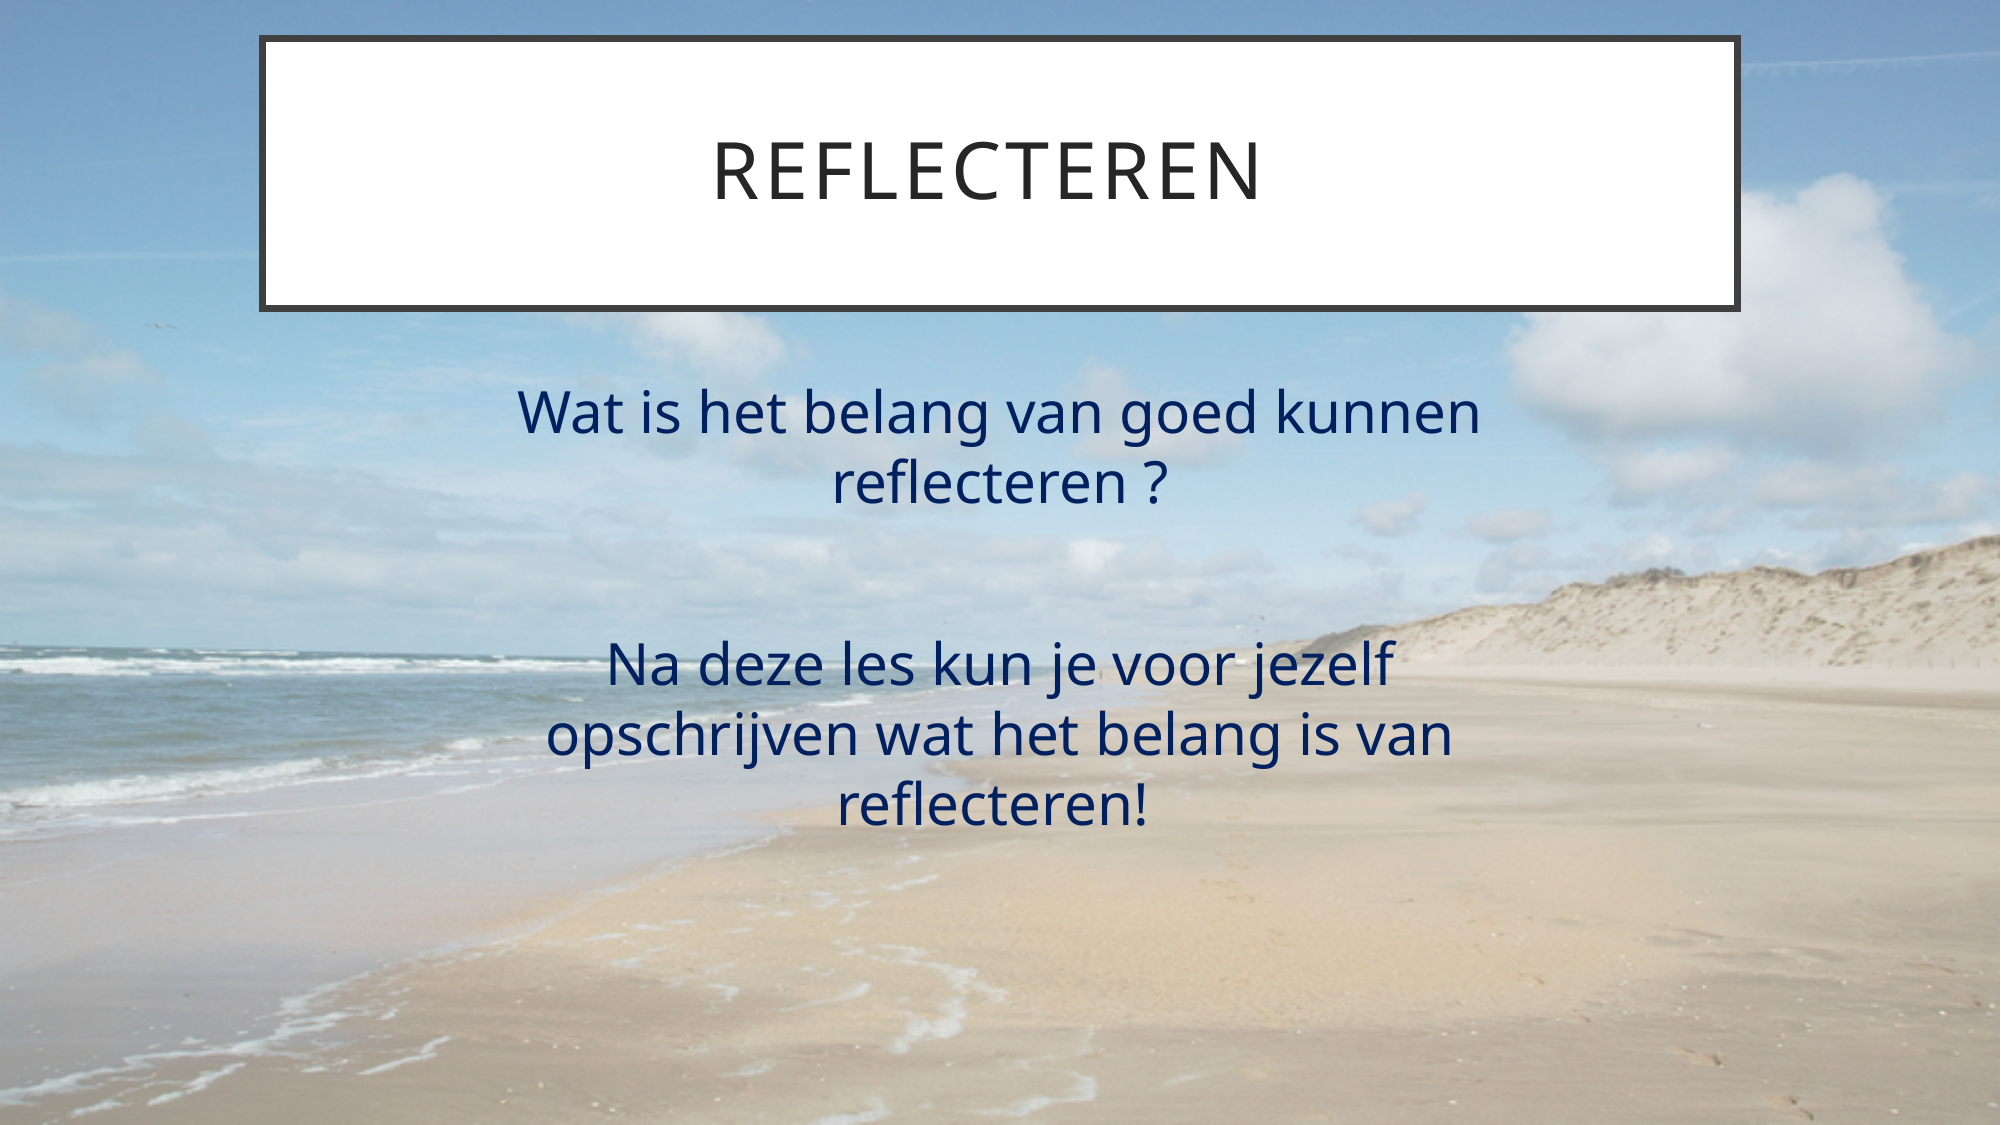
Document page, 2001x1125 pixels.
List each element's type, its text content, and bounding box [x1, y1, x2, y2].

title Reflecteren [259, 35, 1741, 312]
subtitle Wat is het belang van goed kunnen reflecteren ? Na deze les kun je voor jezelf opschrijven wat het belang is van reflecteren! [442, 367, 1558, 572]
